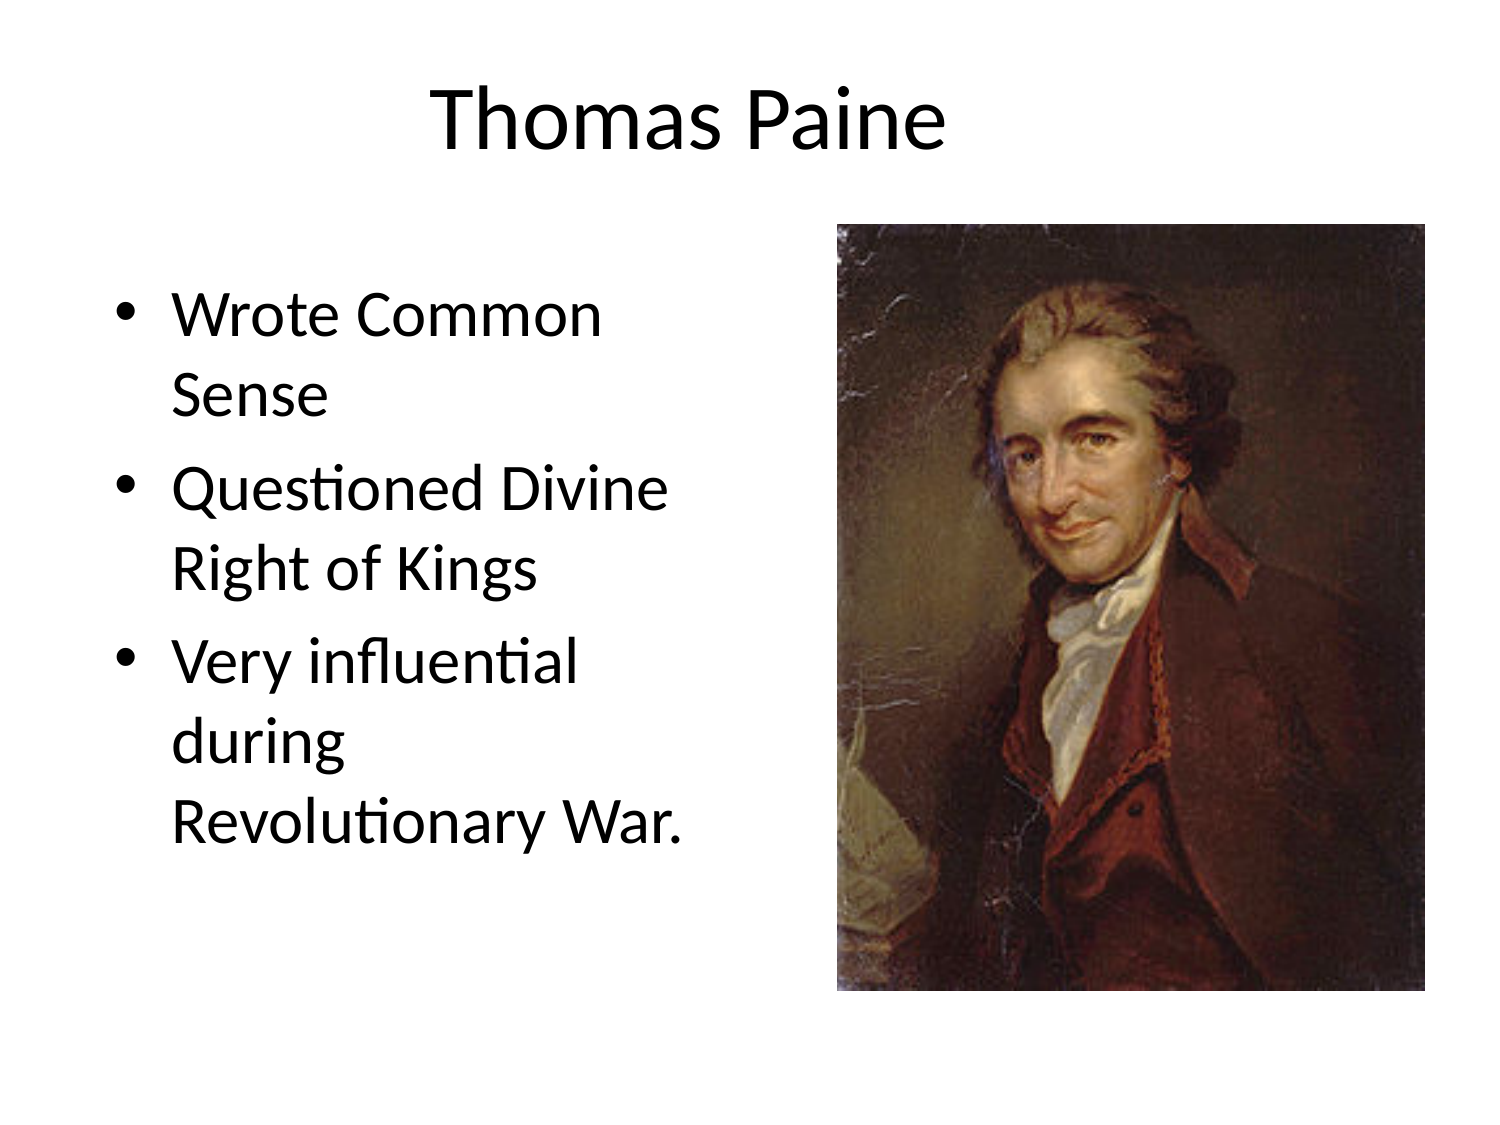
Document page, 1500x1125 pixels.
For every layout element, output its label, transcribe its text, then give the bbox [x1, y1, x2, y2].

picture [837, 224, 1426, 991]
list Wrote Common Sense Questioned Divine Right of Kings Very influential during Revolutionary War. [99, 262, 738, 988]
title Thomas Paine [32, 37, 1347, 188]
